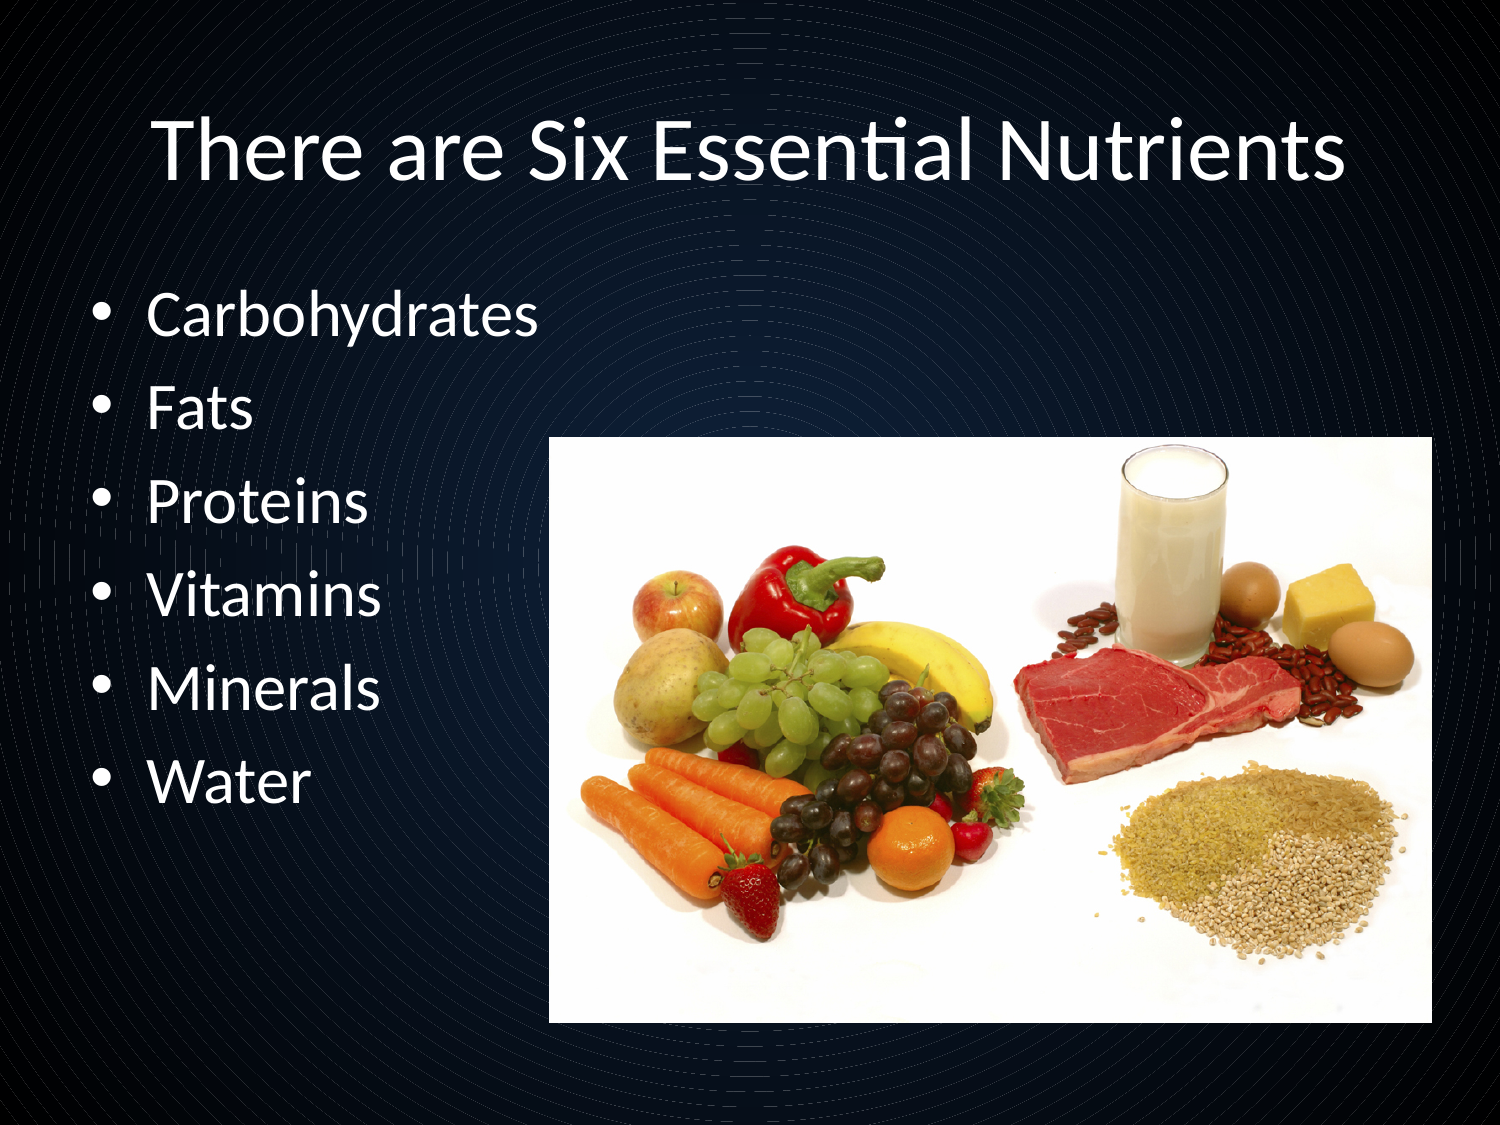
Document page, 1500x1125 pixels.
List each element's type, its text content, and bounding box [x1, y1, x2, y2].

title There are Six Essential Nutrients [75, 50, 1425, 238]
picture [549, 437, 1433, 1024]
list Carbohydrates Fats Proteins Vitamins Minerals Water [75, 262, 1425, 1005]
